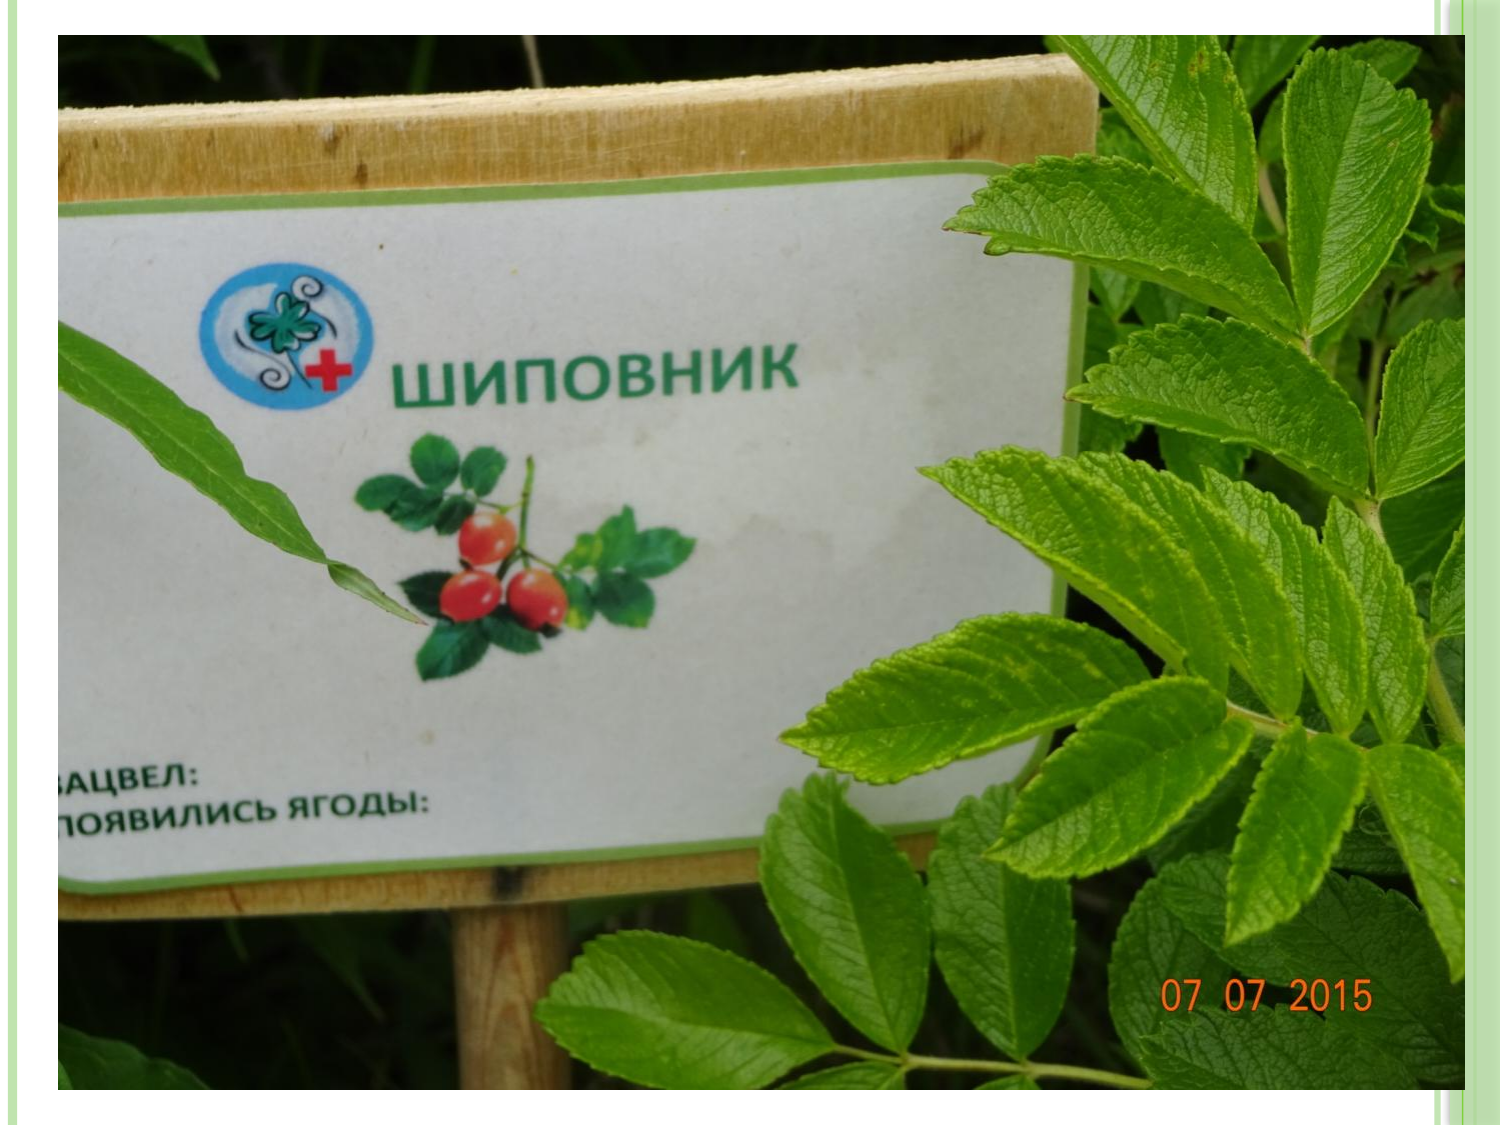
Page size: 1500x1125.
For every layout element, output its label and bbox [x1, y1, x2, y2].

picture [57, 34, 1466, 1091]
